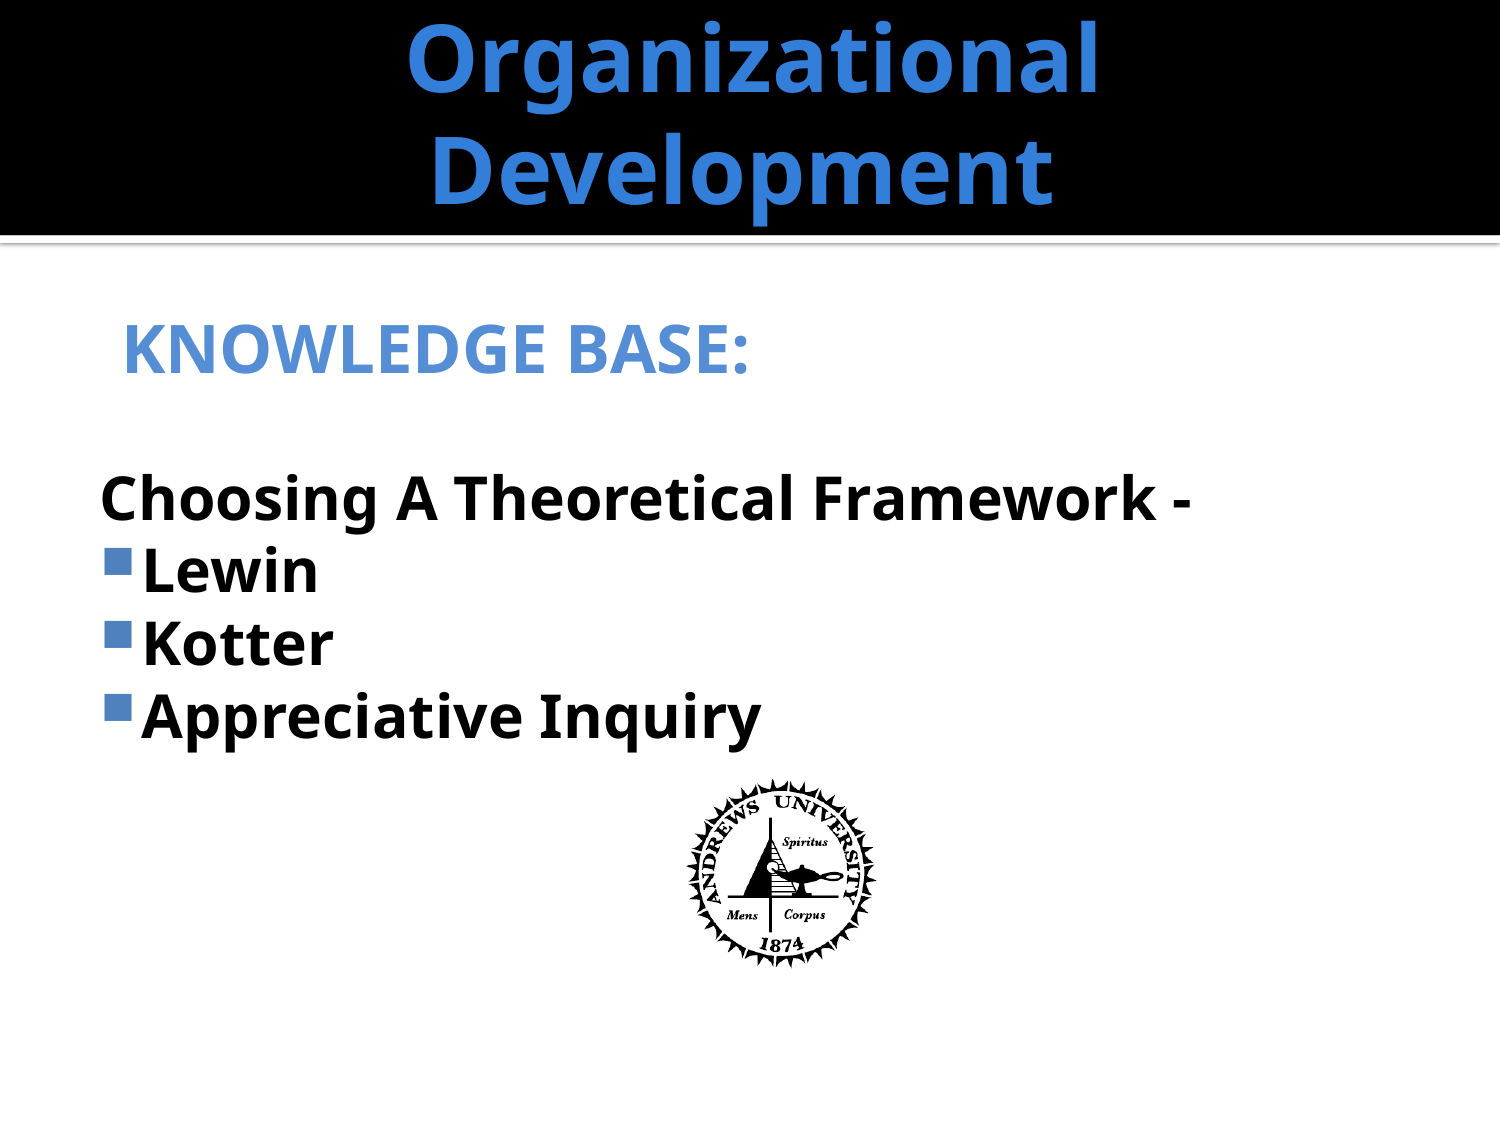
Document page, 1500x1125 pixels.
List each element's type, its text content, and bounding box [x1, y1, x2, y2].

list KNOWLEDGE BASE: Choosing A Theoretical Framework - Lewin Kotter Appreciative Inquiry [74, 290, 1426, 1051]
picture [674, 774, 885, 975]
title Organizational Development [75, 25, 1425, 231]
